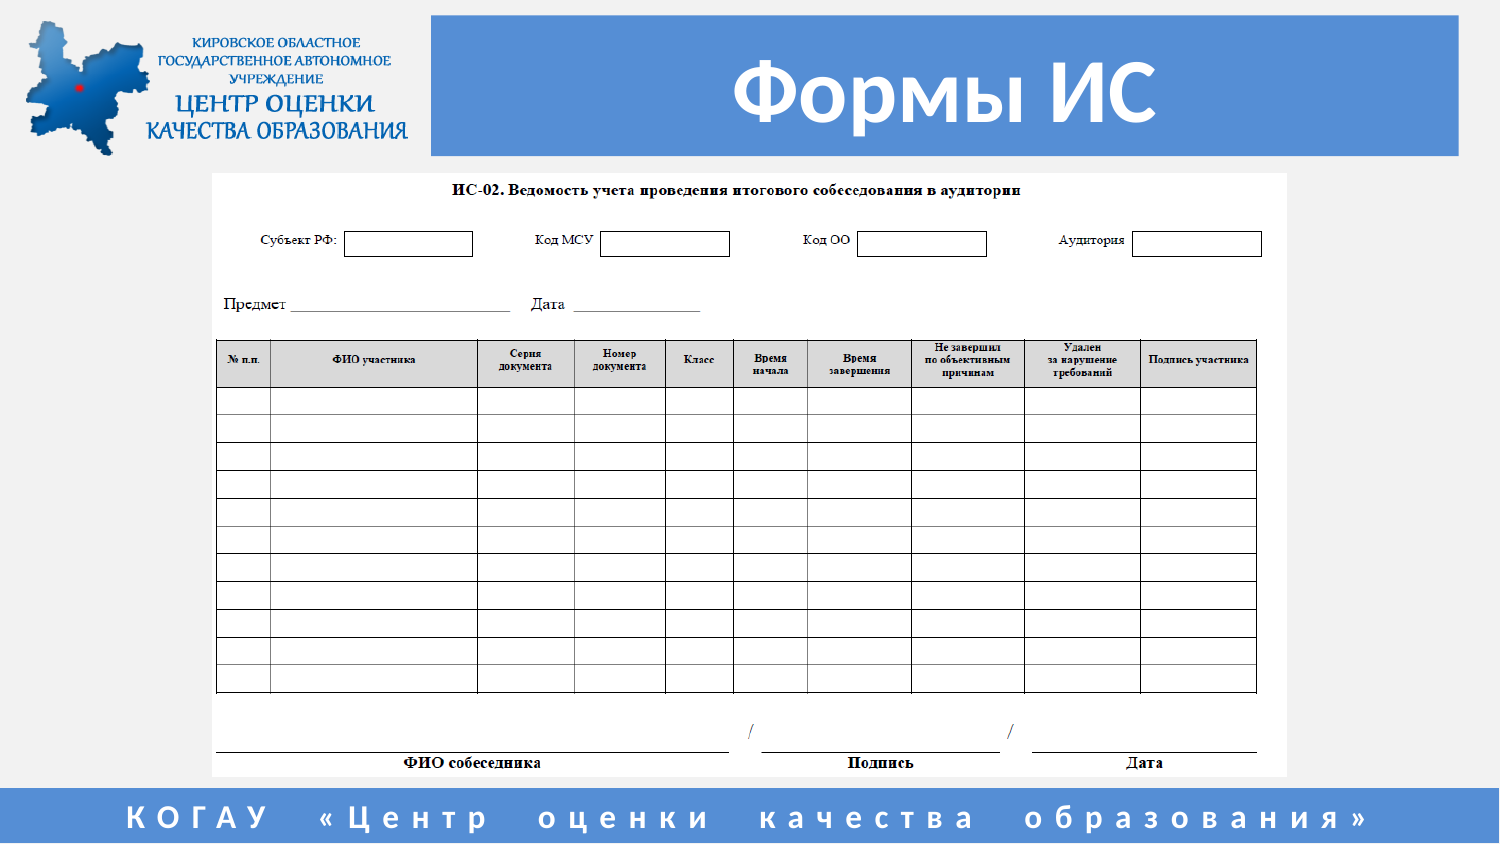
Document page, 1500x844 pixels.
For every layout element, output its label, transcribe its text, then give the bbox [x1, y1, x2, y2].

picture [26, 21, 408, 156]
title Формы ИС [431, 15, 1459, 157]
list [212, 173, 1288, 777]
